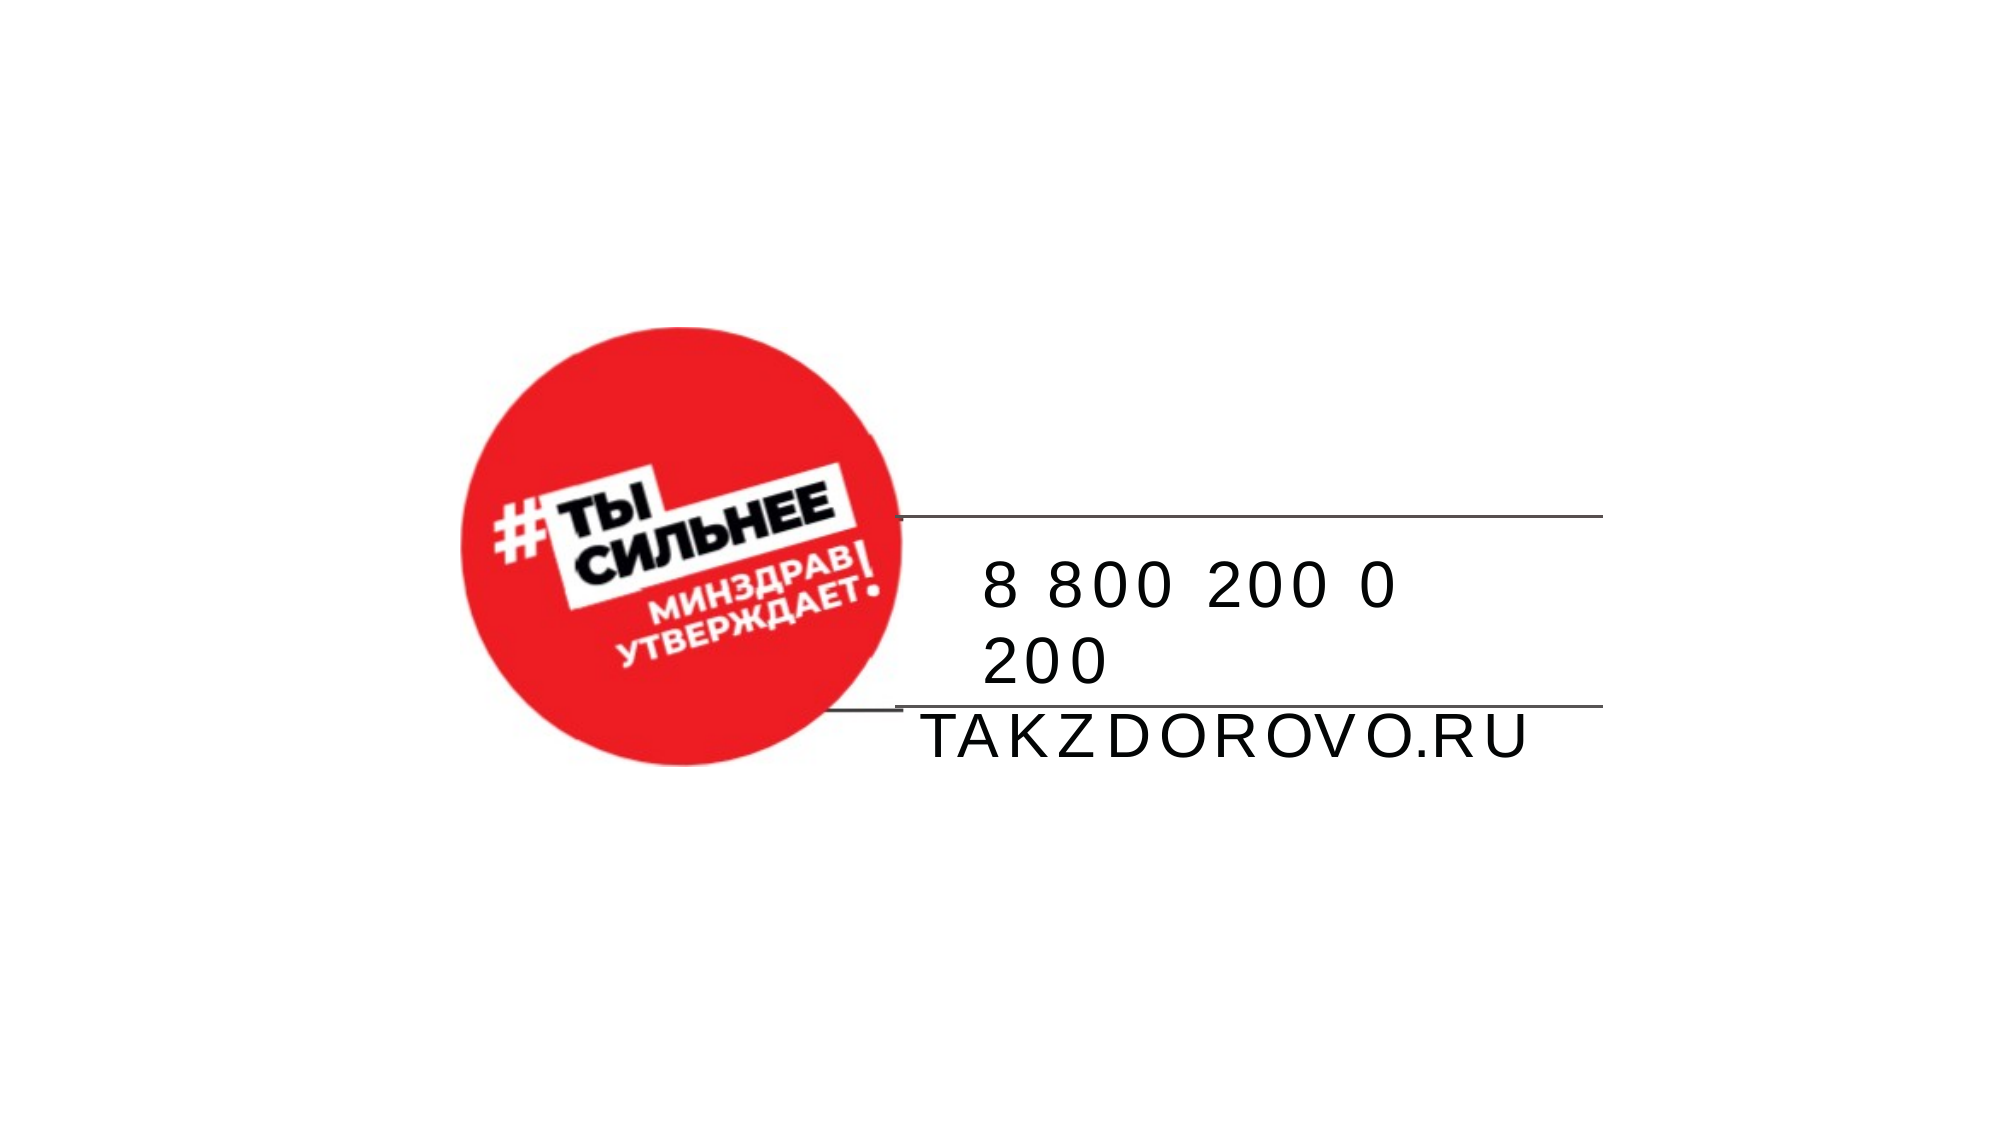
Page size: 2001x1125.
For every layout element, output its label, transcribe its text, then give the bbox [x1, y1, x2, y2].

text_box 8 800 200 0 200 TAKZDOROVO.RU [917, 543, 1552, 770]
text_box [460, 327, 904, 768]
